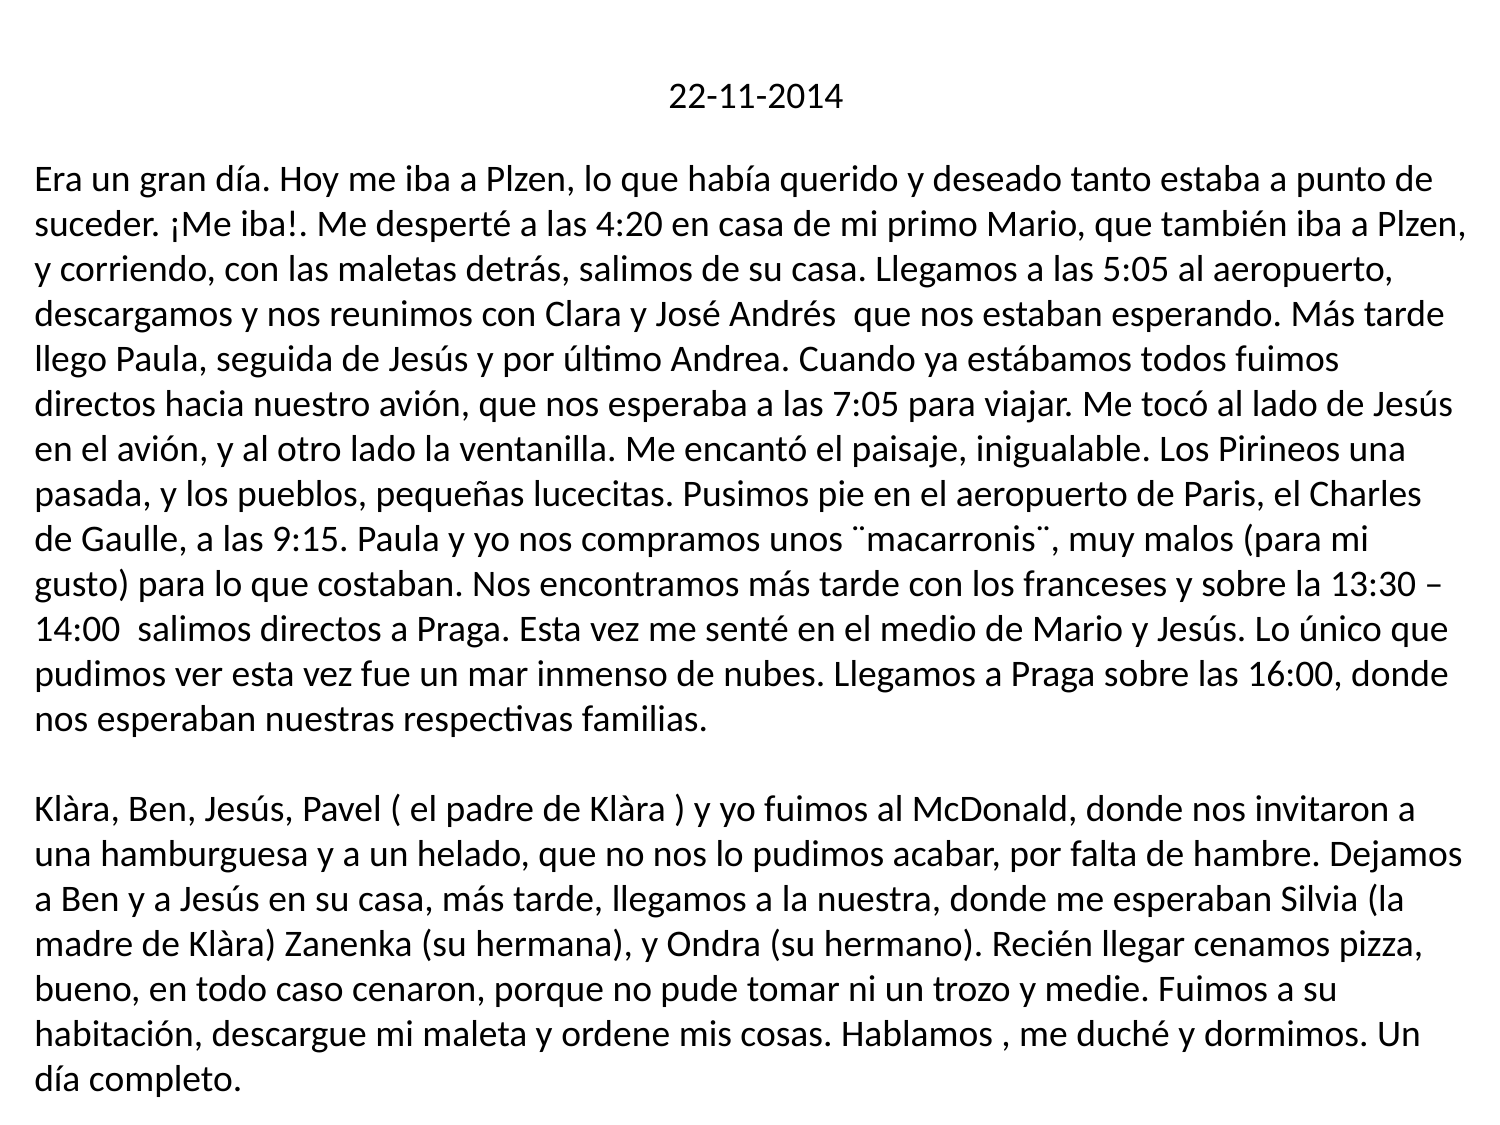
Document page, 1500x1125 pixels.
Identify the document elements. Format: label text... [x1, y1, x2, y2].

text_box 22-11-2014 [123, 64, 1388, 124]
text_box Era un gran día. Hoy me iba a Plzen, lo que había querido y deseado tanto estaba a punto de suceder. ¡Me iba!. Me desperté a las 4:20 en casa de mi primo Mario, que también iba a Plzen, y corriendo, con las maletas detrás, salimos de su casa. Llegamos a las 5:05 al aeropuerto, descargamos y nos reunimos con Clara y José Andrés que nos estaban esperando. Más tarde llego Paula, seguida de Jesús y por último Andrea. Cuando ya estábamos todos fuimos directos hacia nuestro avión, que nos esperaba a las 7:05 para viajar. Me tocó al lado de Jesús en el avión, y al otro lado la ventanilla. Me encantó el paisaje, inigualable. Los Pirineos una pasada, y los pueblos, pequeñas lucecitas. Pusimos pie en el aeropuerto de Paris, el Charles de Gaulle, a las 9:15. Paula y yo nos compramos unos ¨macarronis¨, muy malos (para mi gusto) para lo que costaban. Nos encontramos más tarde con los franceses y sobre la 13:30 – 14:00 salimos directos a Praga. Esta vez me senté en el medio de Mario y Jesús. Lo único que pudimos ver esta vez fue un mar inmenso de nubes. Llegamos a Praga sobre las 16:00, donde nos esperaban nuestras respectivas familias. Klàra, Ben, Jesús, Pavel ( el padre de Klàra ) y yo fuimos al McDonald, donde nos invitaron a una hamburguesa y a un helado, que no nos lo pudimos acabar, por falta de hambre. Dejamos a Ben y a Jesús en su casa, más tarde, llegamos a la nuestra, donde me esperaban Silvia (la madre de Klàra) Zanenka (su hermana), y Ondra (su hermano). Recién llegar cenamos pizza, bueno, en todo caso cenaron, porque no pude tomar ni un trozo y medie. Fuimos a su habitación, descargue mi maleta y ordene mis cosas. Hablamos , me duché y dormimos. Un día completo. [19, 146, 1485, 1107]
